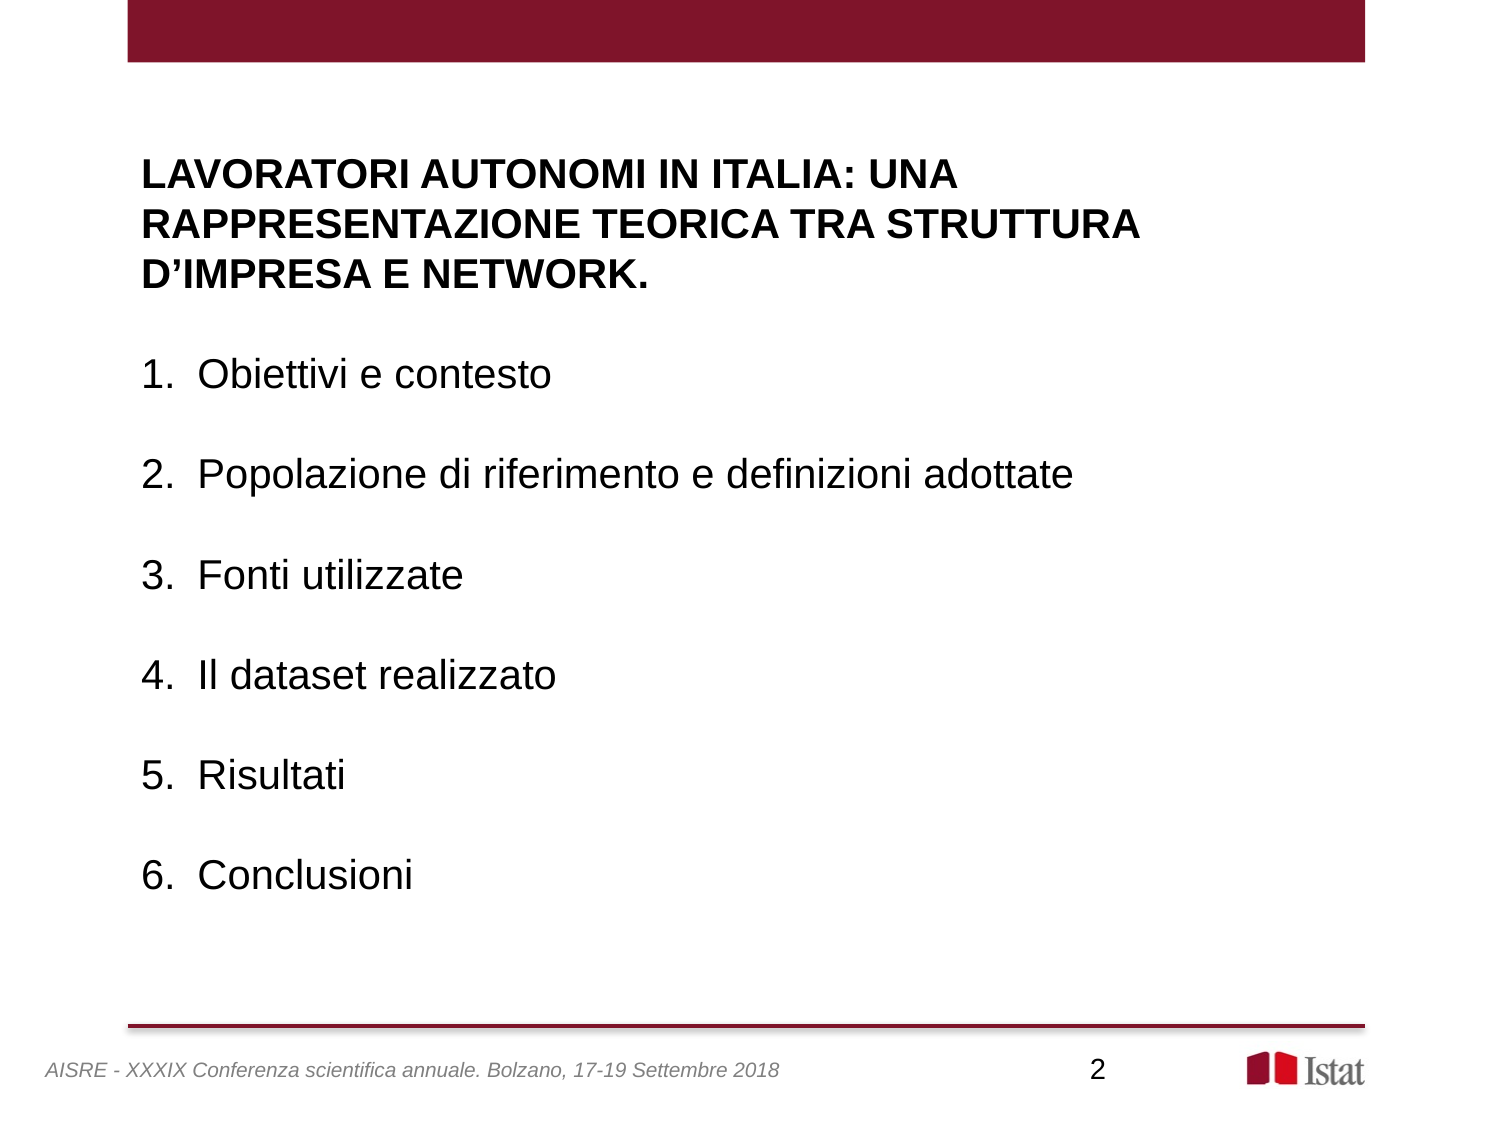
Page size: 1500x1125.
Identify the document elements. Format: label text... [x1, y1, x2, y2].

text_box LAVORATORI AUTONOMI IN ITALIA: UNA RAPPRESENTAZIONE TEORICA TRA STRUTTURA D’IMPRESA E NETWORK. Obiettivi e contesto Popolazione di riferimento e definizioni adottate Fonti utilizzate Il dataset realizzato Risultati Conclusioni [126, 139, 1257, 955]
text_box AISRE - XXXIX Conferenza scientifica annuale. Bolzano, 17-19 Settembre 2018 [30, 1049, 1082, 1090]
slide_number 2 [1074, 1042, 1425, 1103]
